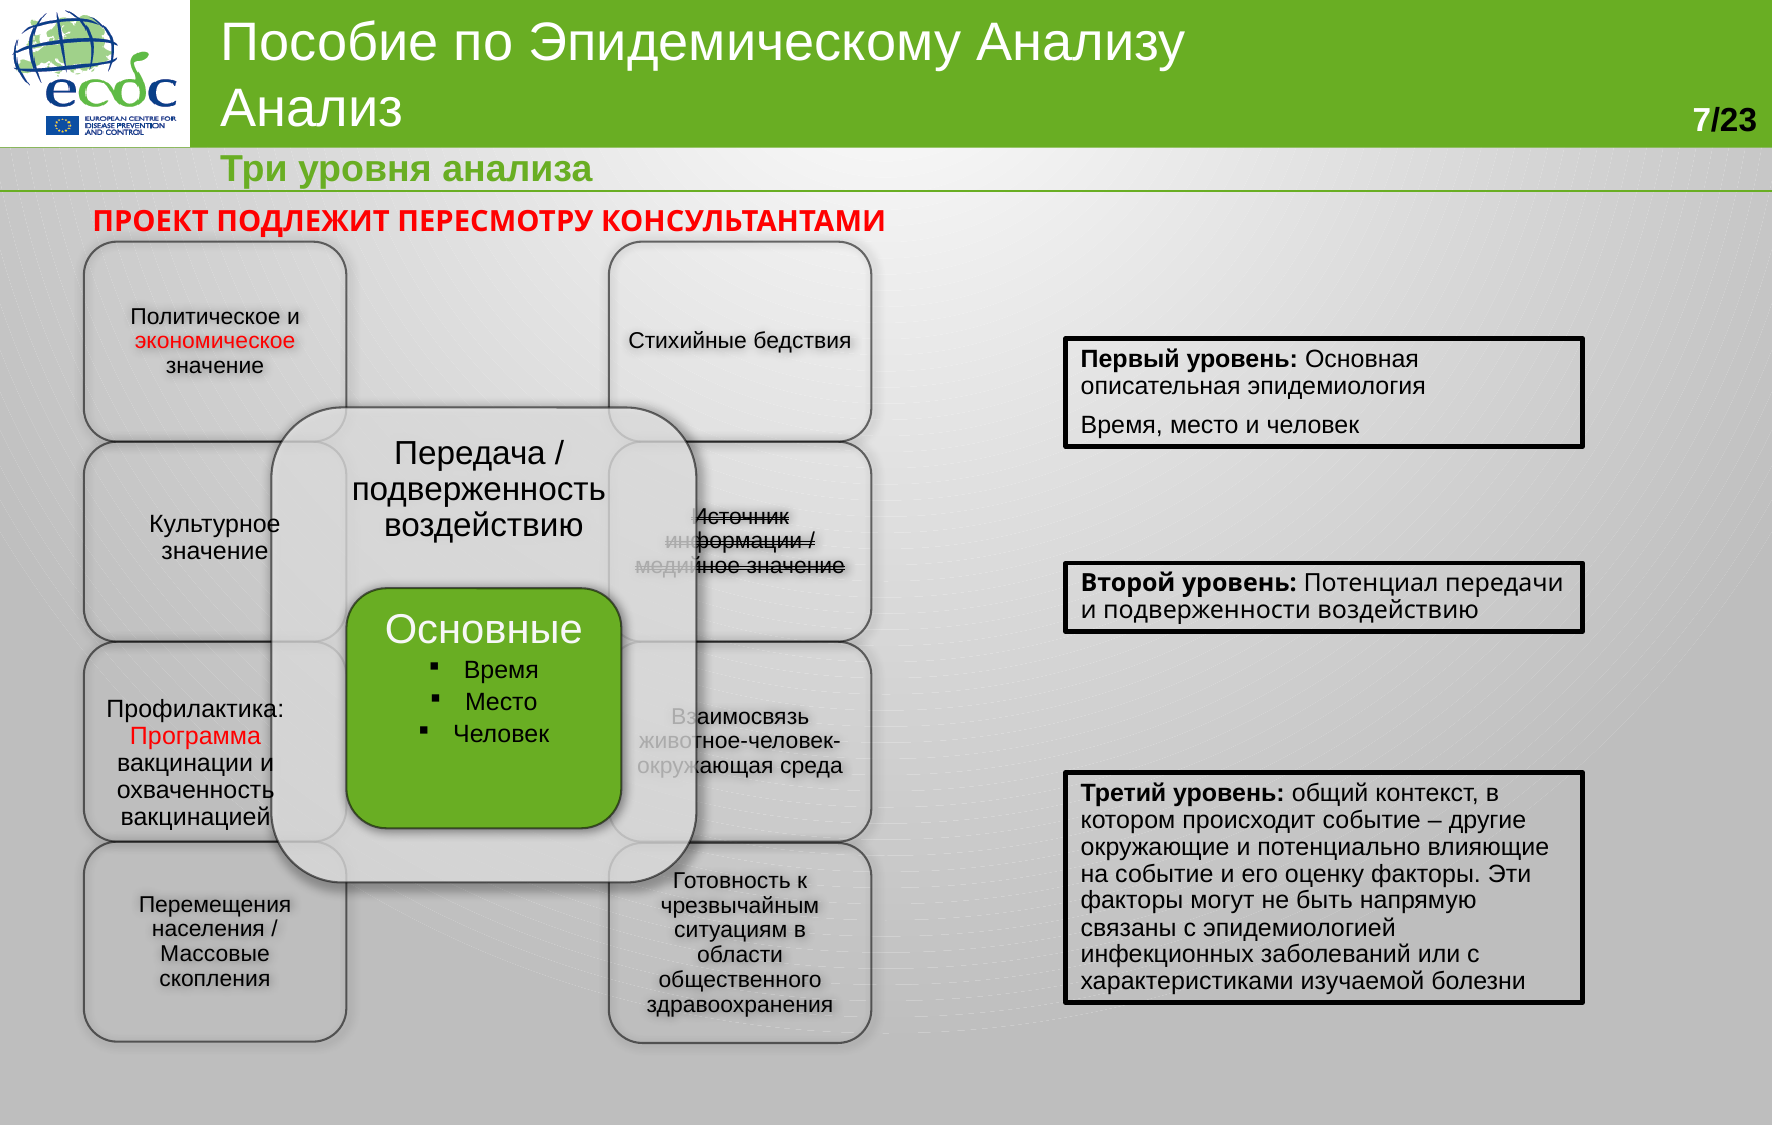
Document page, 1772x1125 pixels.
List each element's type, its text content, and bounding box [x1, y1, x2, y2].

text_box Готовность к чрезвычайным ситуациям в области общественного здравоохранения [608, 849, 872, 1043]
text_box ПРОЕКТ ПОДЛЕЖИТ ПЕРЕСМОТРУ КОНСУЛЬТАНТАМИ [77, 199, 902, 246]
text_box Третий уровень: общий контекст, в котором происходит событие – другие окружающие и потенциально влияющие на событие и его оценку факторы. Эти факторы могут не быть напрямую связаны с эпидемиологией инфекционных заболеваний или с характеристиками изучаемой болезни [1065, 772, 1583, 1003]
picture [0, 0, 190, 147]
text_box Стихийные бедствия [608, 246, 872, 436]
text_box [83, 641, 263, 688]
text_box Культурное значение [126, 503, 304, 573]
text_box Три уровня анализа [205, 141, 1406, 198]
text_box Профилактика: Программа вакцинации и охваченность вакцинацией [83, 688, 309, 839]
text_box Первый уровень: Основная описательная эпидемиология Время, место и человек [1065, 338, 1583, 447]
text_box Взаимосвязь животное-человек-окружающая среда [708, 641, 872, 842]
text_box Передача / подверженность воздействию [271, 407, 697, 883]
text_box Второй уровень: Потенциал передачи и подверженности воздействию [1065, 563, 1583, 632]
text_box Перемещения населения / Массовые скопления [83, 847, 347, 1042]
text_box [83, 441, 273, 637]
text_box Политическое и экономическое значение [83, 246, 347, 437]
text_box Источник информации / медийное значение [702, 441, 872, 636]
text_box Основные Время Место Человек [346, 588, 622, 829]
